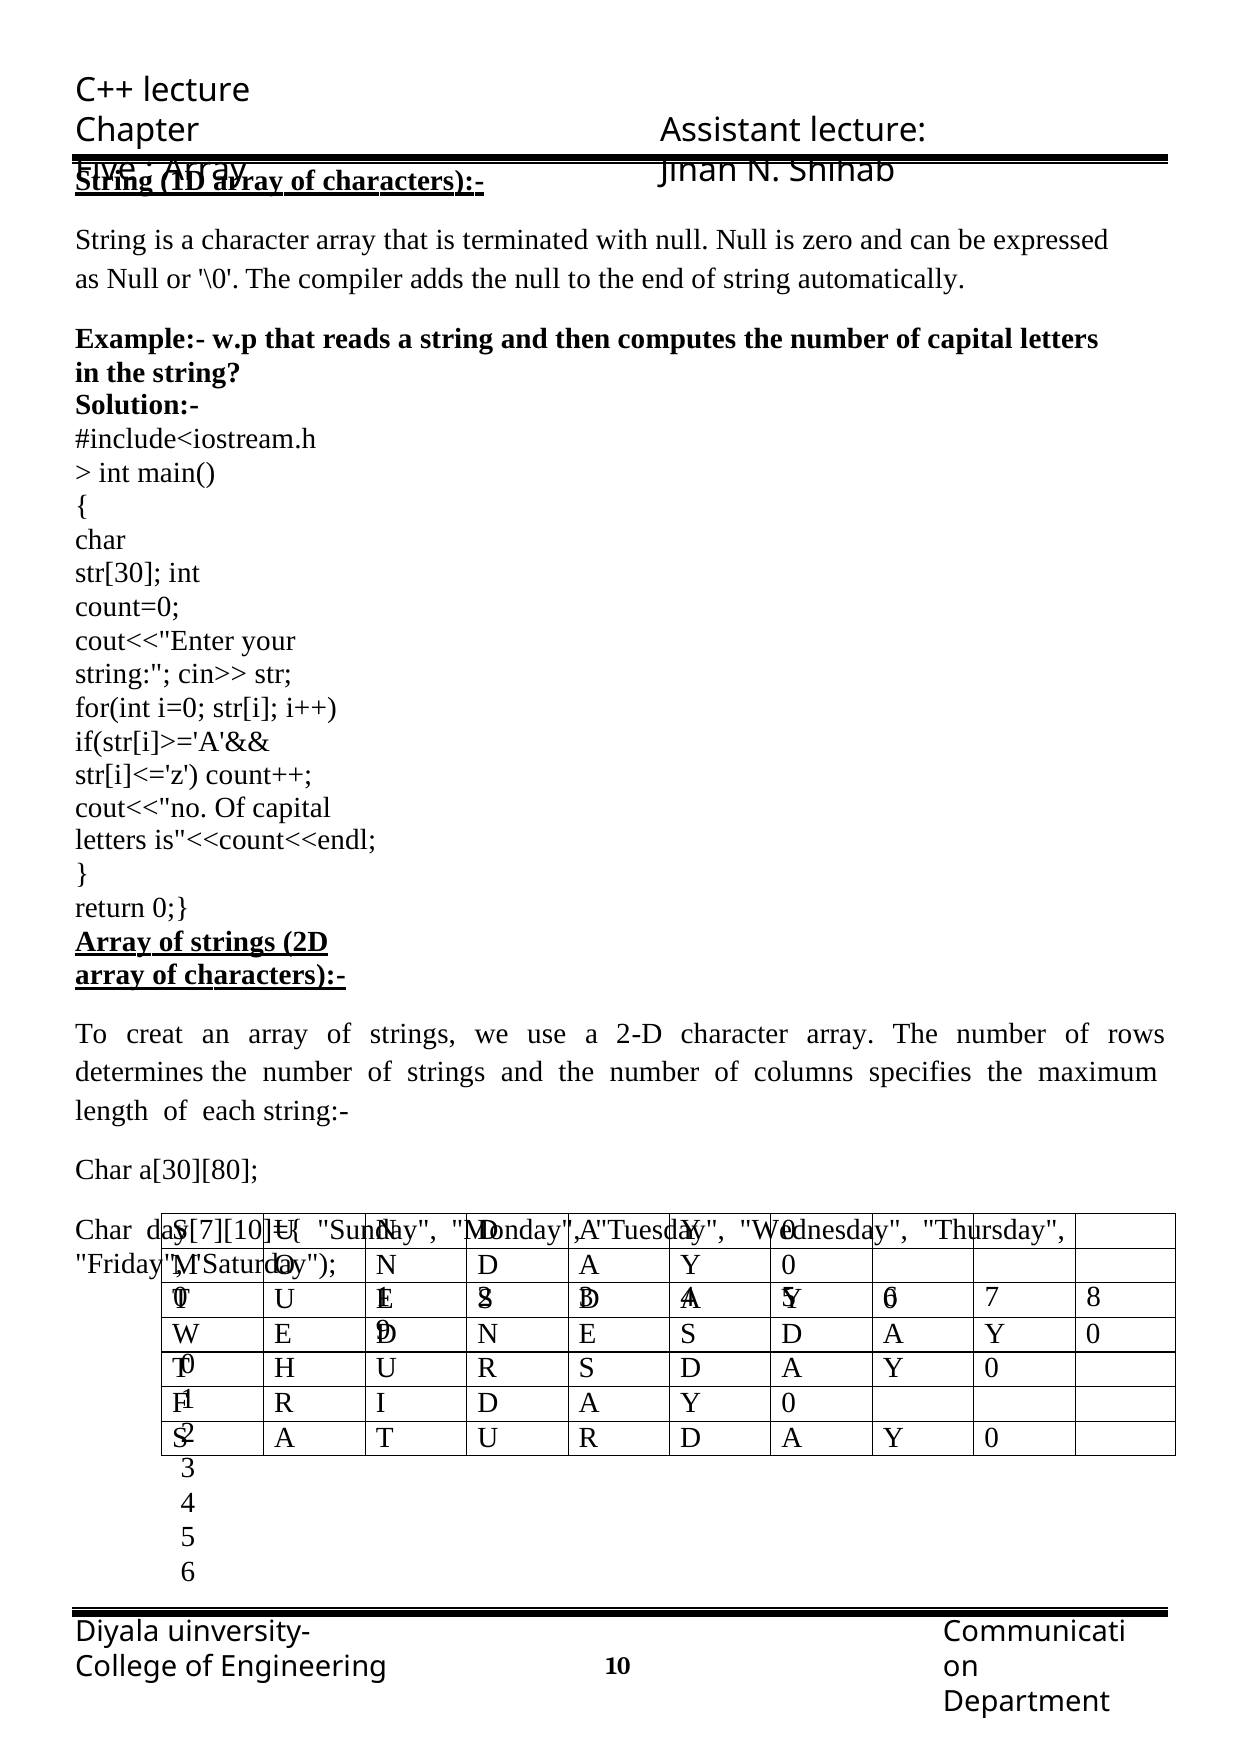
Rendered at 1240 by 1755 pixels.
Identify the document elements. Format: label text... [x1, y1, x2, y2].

text_box String (1D array of characters):- String is a character array that is terminated with null. Null is zero and can be expressed as Null or '\0'. The compiler adds the null to the end of string automatically. Example:- w.p that reads a string and then computes the number of capital letters in the string? Solution:- #include<iostream.h> int main() { char str[30]; int count=0; cout<<"Enter your string:"; cin>> str; for(int i=0; str[i]; i++) if(str[i]>='A'&& str[i]<='z') count++; cout<<"no. Of capital letters is"<<count<<endl; } return 0;} Array of strings (2D array of characters):- To creat an array of strings, we use a 2-D character array. The number of rows determines the number of strings and the number of columns specifies the maximum length of each string:- Char a[30][80]; Char day[7][10]={ "Sunday", "Monday", "Tuesday", "Wednesday", "Thursday", "Friday", "Saturday"); 0 1 2 3 4 5 6 7 8 9 0 1 2 3 4 5 6 [72, 161, 1167, 1457]
table_cell R [264, 1387, 365, 1421]
table_cell [974, 1249, 1075, 1282]
table_cell R [569, 1422, 669, 1455]
table_cell U [467, 1422, 568, 1455]
table_cell Y [670, 1387, 770, 1421]
table_cell T [162, 1353, 263, 1386]
table_cell U [264, 1283, 365, 1317]
table_header A [569, 1214, 669, 1248]
table_cell A [873, 1318, 973, 1351]
slide_number Diyala uinversity- College of Engineering [72, 1612, 390, 1652]
table_header [1076, 1214, 1175, 1248]
table_cell A [670, 1283, 770, 1317]
table_cell S [569, 1353, 669, 1386]
table_cell D [366, 1318, 466, 1351]
table_cell D [771, 1318, 872, 1351]
table_cell Y [974, 1318, 1075, 1351]
table_cell [873, 1249, 973, 1282]
table_cell A [771, 1353, 872, 1386]
table_cell 0 [771, 1249, 872, 1282]
table_cell A [771, 1422, 872, 1455]
table_cell N [467, 1318, 568, 1351]
table_cell D [569, 1283, 669, 1317]
table_cell T [162, 1283, 263, 1317]
text_box Assistant lecture: Jinan N. Shihab [657, 107, 967, 153]
table_cell [1076, 1249, 1175, 1282]
table_cell A [569, 1387, 669, 1421]
table_cell D [670, 1422, 770, 1455]
table_cell D [467, 1387, 568, 1421]
table_cell [1076, 1422, 1175, 1455]
text_box 10 [603, 1649, 638, 1683]
table_cell I [366, 1387, 466, 1421]
table_cell D [467, 1249, 568, 1282]
table_header [873, 1214, 973, 1248]
table_header U [264, 1214, 365, 1248]
table_cell Y [873, 1353, 973, 1386]
table_cell T [366, 1422, 466, 1455]
table_cell F [162, 1387, 263, 1421]
table_header S [162, 1214, 263, 1248]
text_box C++ lecture Chapter Five : Array [72, 68, 270, 153]
table_header Y [670, 1214, 770, 1248]
table_cell A [264, 1422, 365, 1455]
table_cell 0 [771, 1387, 872, 1421]
table_cell W [162, 1318, 263, 1351]
table_cell [1076, 1353, 1175, 1386]
table_cell S [670, 1318, 770, 1351]
table_cell [873, 1387, 973, 1421]
table_header [974, 1214, 1075, 1248]
table_cell H [264, 1353, 365, 1386]
table_cell 0 [974, 1422, 1075, 1455]
table_cell N [366, 1249, 466, 1282]
table_cell S [467, 1283, 568, 1317]
table_cell [974, 1387, 1075, 1421]
table_cell E [264, 1318, 365, 1351]
table_header N [366, 1214, 466, 1248]
table_header D [467, 1214, 568, 1248]
table_cell 0 [873, 1283, 973, 1317]
table_cell S [162, 1422, 263, 1455]
table_cell O [264, 1249, 365, 1282]
footer Communication Department [940, 1612, 1138, 1652]
table_cell 0 [974, 1353, 1075, 1386]
table_cell A [569, 1249, 669, 1282]
table_cell Y [771, 1283, 872, 1317]
table_cell E [366, 1283, 466, 1317]
table_cell D [670, 1353, 770, 1386]
table_cell Y [670, 1249, 770, 1282]
table_cell E [569, 1318, 669, 1351]
table_cell U [366, 1353, 466, 1386]
table_cell [1076, 1387, 1175, 1421]
table_cell M [162, 1249, 263, 1282]
table_cell 0 [1076, 1318, 1175, 1351]
table_header 0 [771, 1214, 872, 1248]
table_cell [1076, 1283, 1175, 1317]
table_cell [974, 1283, 1075, 1317]
table_cell R [467, 1353, 568, 1386]
table_cell Y [873, 1422, 973, 1455]
